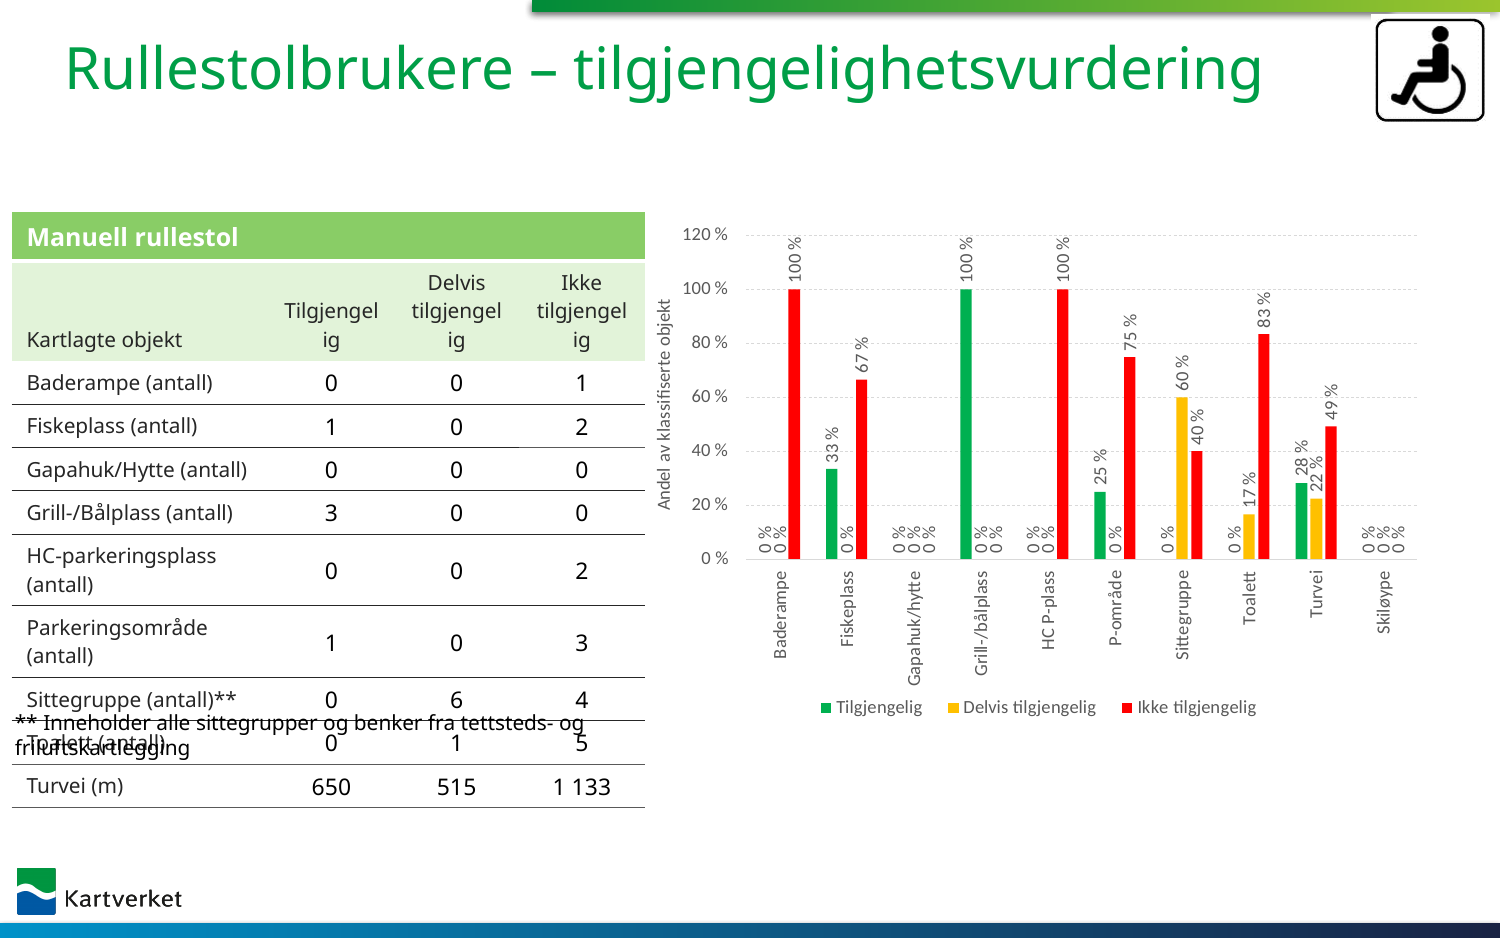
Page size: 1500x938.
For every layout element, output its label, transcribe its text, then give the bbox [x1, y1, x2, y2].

table_cell 0 [269, 535, 394, 605]
table_cell 0 [269, 361, 394, 404]
table_cell Parkeringsområde (antall) [12, 606, 269, 677]
table_cell Turvei (m) [12, 768, 269, 807]
table_cell 0 [394, 535, 519, 605]
table_cell 0 [269, 678, 394, 702]
table_cell Ikke tilgjengelig [519, 263, 638, 361]
table_cell 0 [519, 491, 638, 534]
table_cell 2 [519, 535, 638, 605]
table_cell Kartlagte objekt [12, 263, 269, 361]
table_cell 2 [519, 405, 638, 447]
table_cell 0 [394, 405, 519, 447]
table_cell 4 [519, 678, 638, 702]
table_cell 0 [394, 361, 519, 404]
table_cell 515 [394, 768, 519, 807]
text_box ** Inneholder alle sittegrupper og benker fra tettsteds- og friluftskartlegging [0, 702, 745, 768]
table_cell 1 [519, 361, 638, 404]
table_cell 1 [269, 405, 394, 447]
picture [1371, 13, 1491, 127]
table_cell 3 [519, 606, 638, 677]
table_cell 0 [269, 448, 394, 490]
table_cell 0 [394, 448, 519, 490]
table_cell 650 [269, 768, 394, 807]
table_cell 1 133 [519, 768, 645, 807]
table_header Manuell rullestol [12, 212, 645, 259]
table_cell Sittegruppe (antall)** [12, 678, 269, 702]
table_cell 1 [269, 606, 394, 677]
table_cell 0 [519, 448, 638, 490]
table_cell 0 [394, 491, 519, 534]
table_cell 3 [269, 491, 394, 534]
table_cell Tilgjengelig [269, 263, 394, 361]
table_cell 6 [394, 678, 519, 702]
text_box Rullestolbrukere – tilgjengelighetsvurdering [49, 12, 1372, 109]
table_cell Gapahuk/Hytte (antall) [12, 448, 269, 490]
picture [643, 218, 1427, 728]
table_cell Grill-/Bålplass (antall) [12, 491, 269, 534]
table_cell HC-parkeringsplass (antall) [12, 535, 269, 605]
table_cell Baderampe (antall) [12, 361, 269, 404]
table_cell Fiskeplass (antall) [12, 405, 269, 447]
table_cell 0 [394, 606, 519, 677]
table_cell Delvis tilgjengelig [394, 263, 519, 361]
